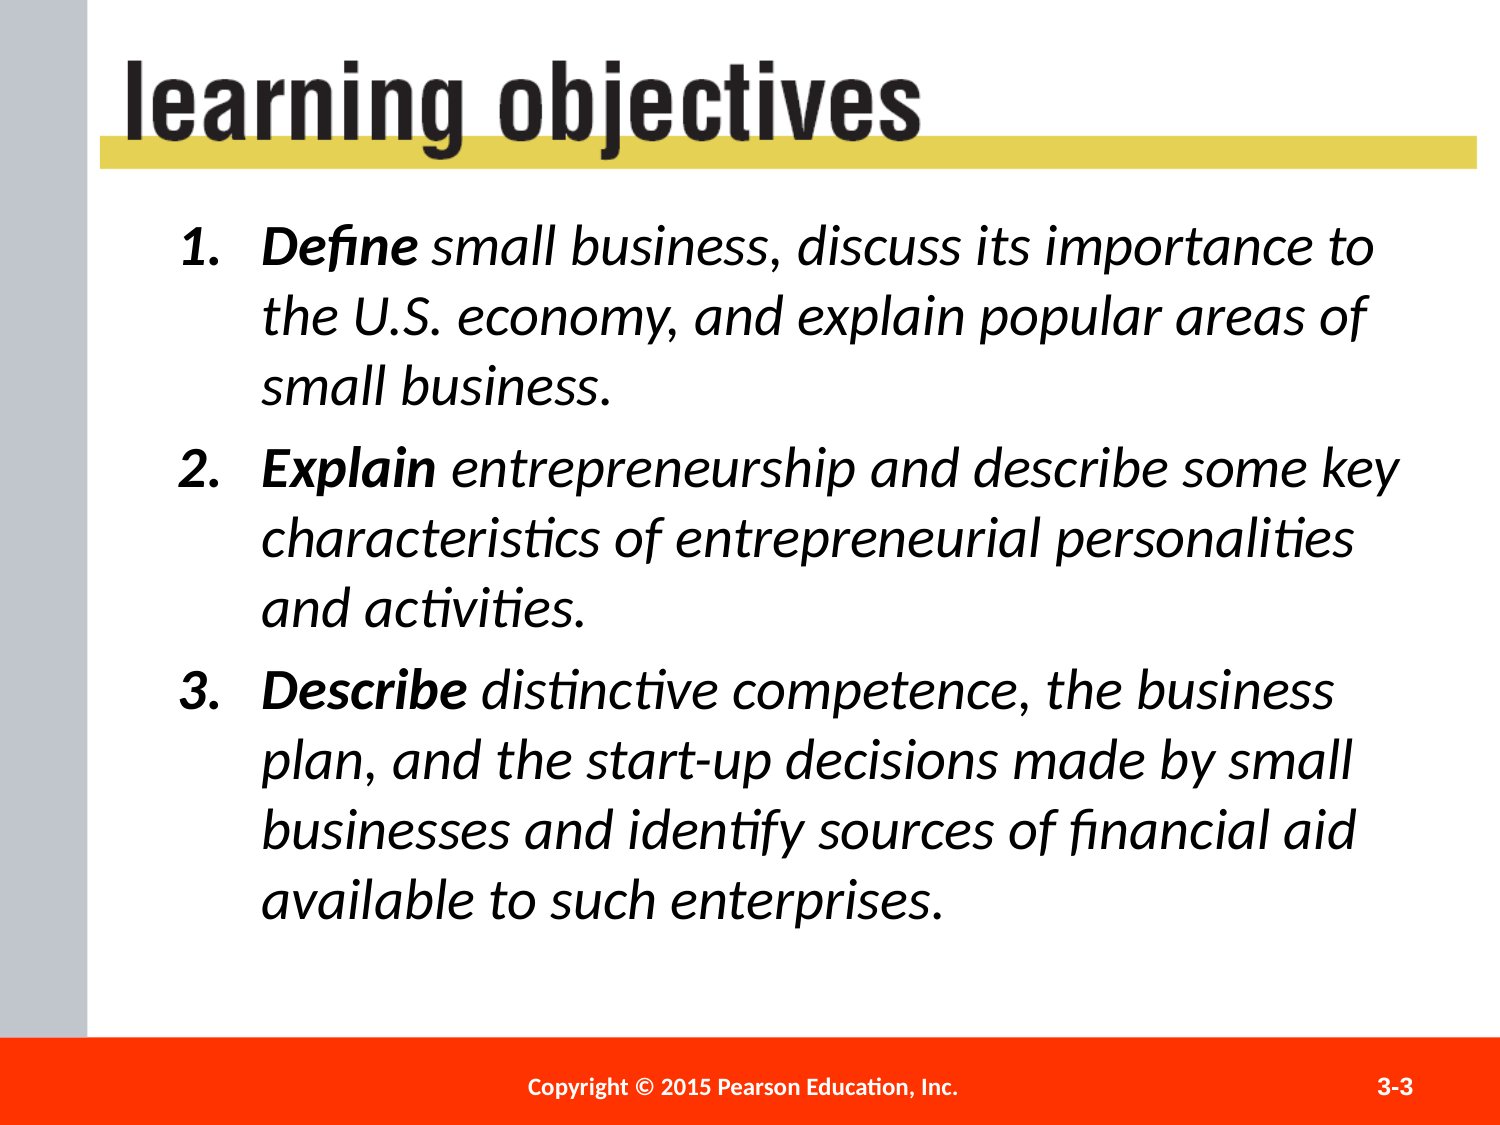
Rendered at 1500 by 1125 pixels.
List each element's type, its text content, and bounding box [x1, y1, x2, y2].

list Define small business, discuss its importance to the U.S. economy, and explain popular areas of small business. Explain entrepreneurship and describe some key characteristics of entrepreneurial personalities and activities. Describe distinctive competence, the business plan, and the start-up decisions made by small businesses and identify sources of financial aid available to such enterprises. [162, 199, 1426, 976]
